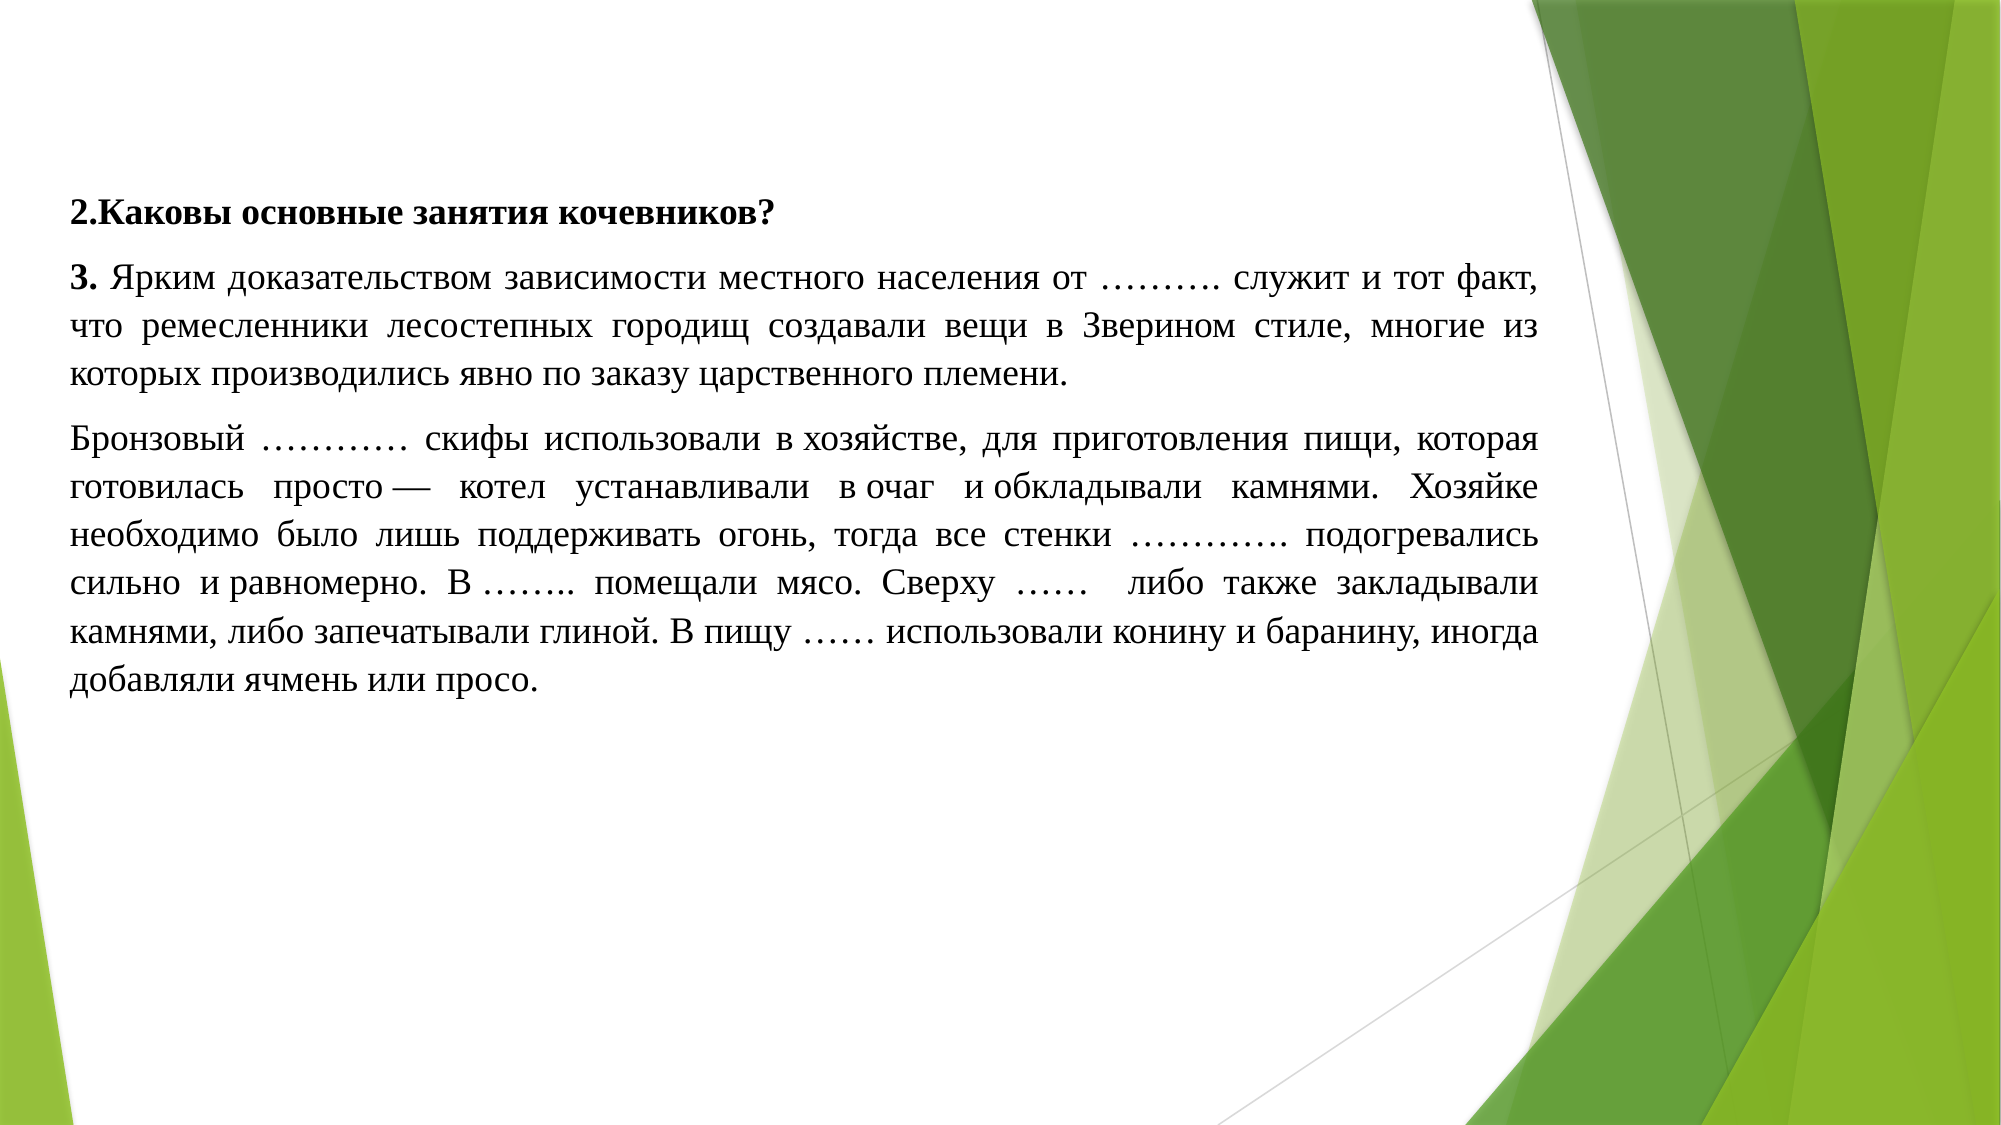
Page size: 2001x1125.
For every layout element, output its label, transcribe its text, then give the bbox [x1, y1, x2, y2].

text_box 2.Каковы основные занятия кочевников? 3. Ярким доказательством зависимости местного населения от ………. служит и тот факт, что ремесленники лесостепных городищ создавали вещи в Зверином стиле, многие из которых производились явно по заказу царственного племени. Бронзовый ………… скифы использовали в хозяйстве, для приготовления пищи, которая готовилась просто — котел устанавливали в очаг и обкладывали камнями. Хозяйке необходимо было лишь поддерживать огонь, тогда все стенки …………. подогревались сильно и равномерно. В …….. помещали мясо. Сверху …… либо также закладывали камнями, либо запечатывали глиной. В пищу …… использовали конину и баранину, иногда добавляли ячмень или просо. [55, 176, 1556, 707]
